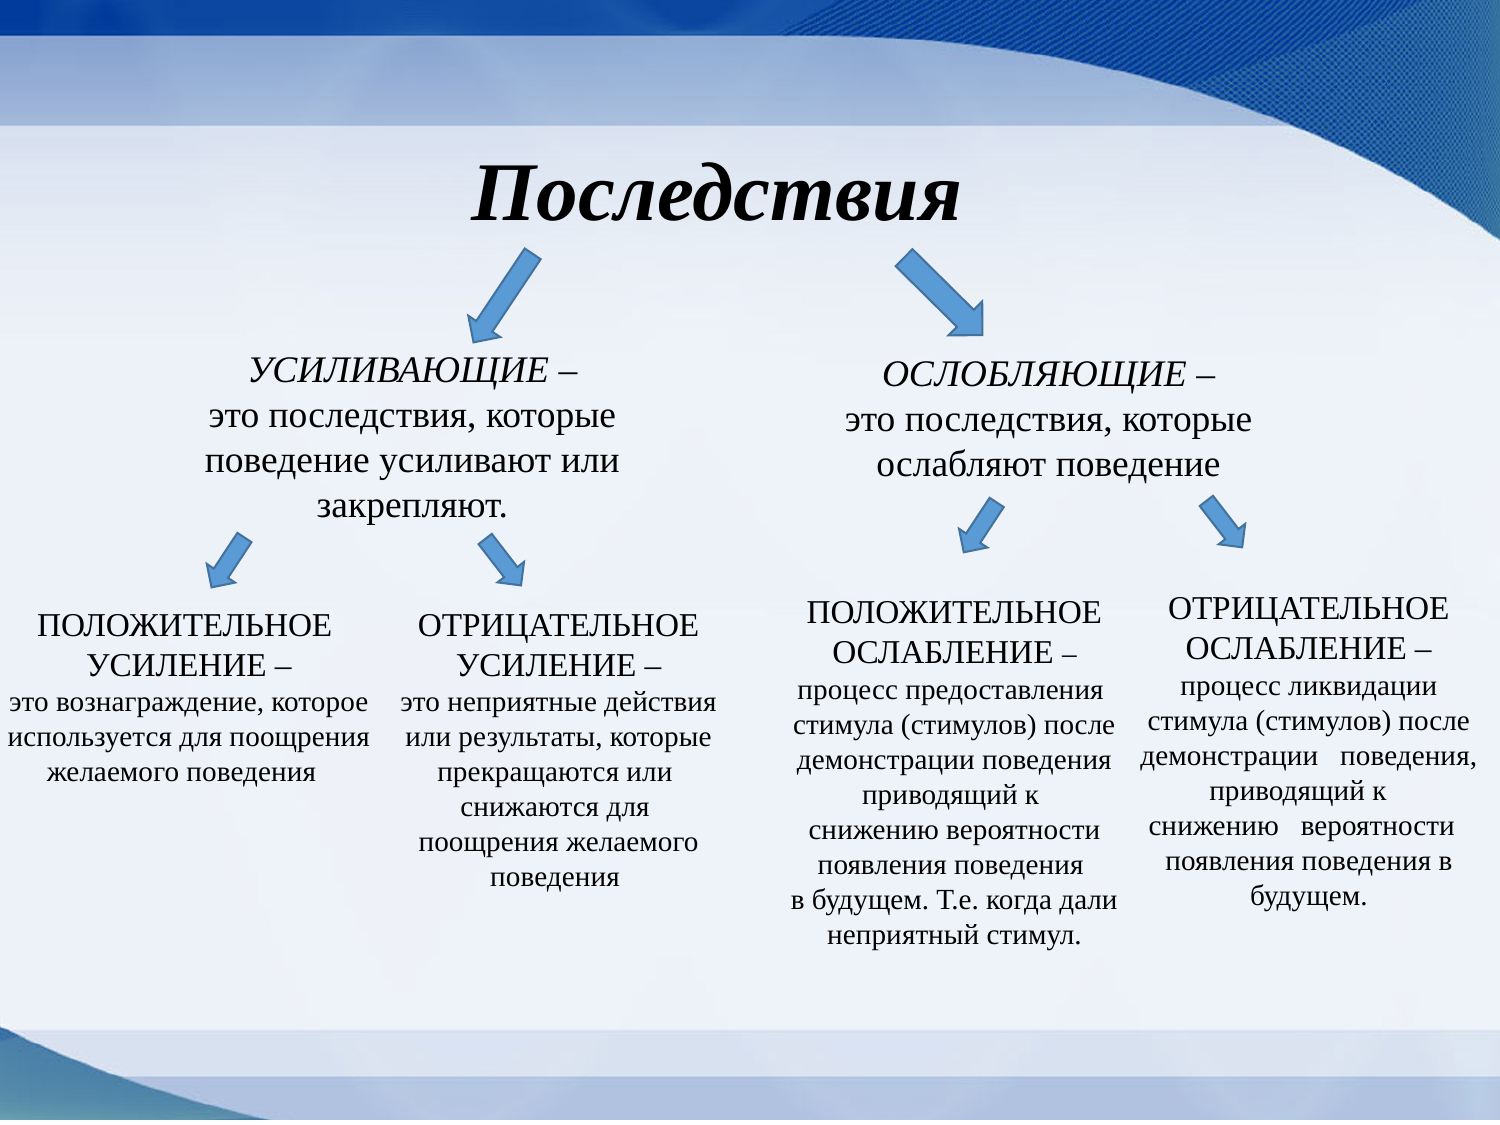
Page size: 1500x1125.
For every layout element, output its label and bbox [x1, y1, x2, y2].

list [0, 0, 1500, 1120]
